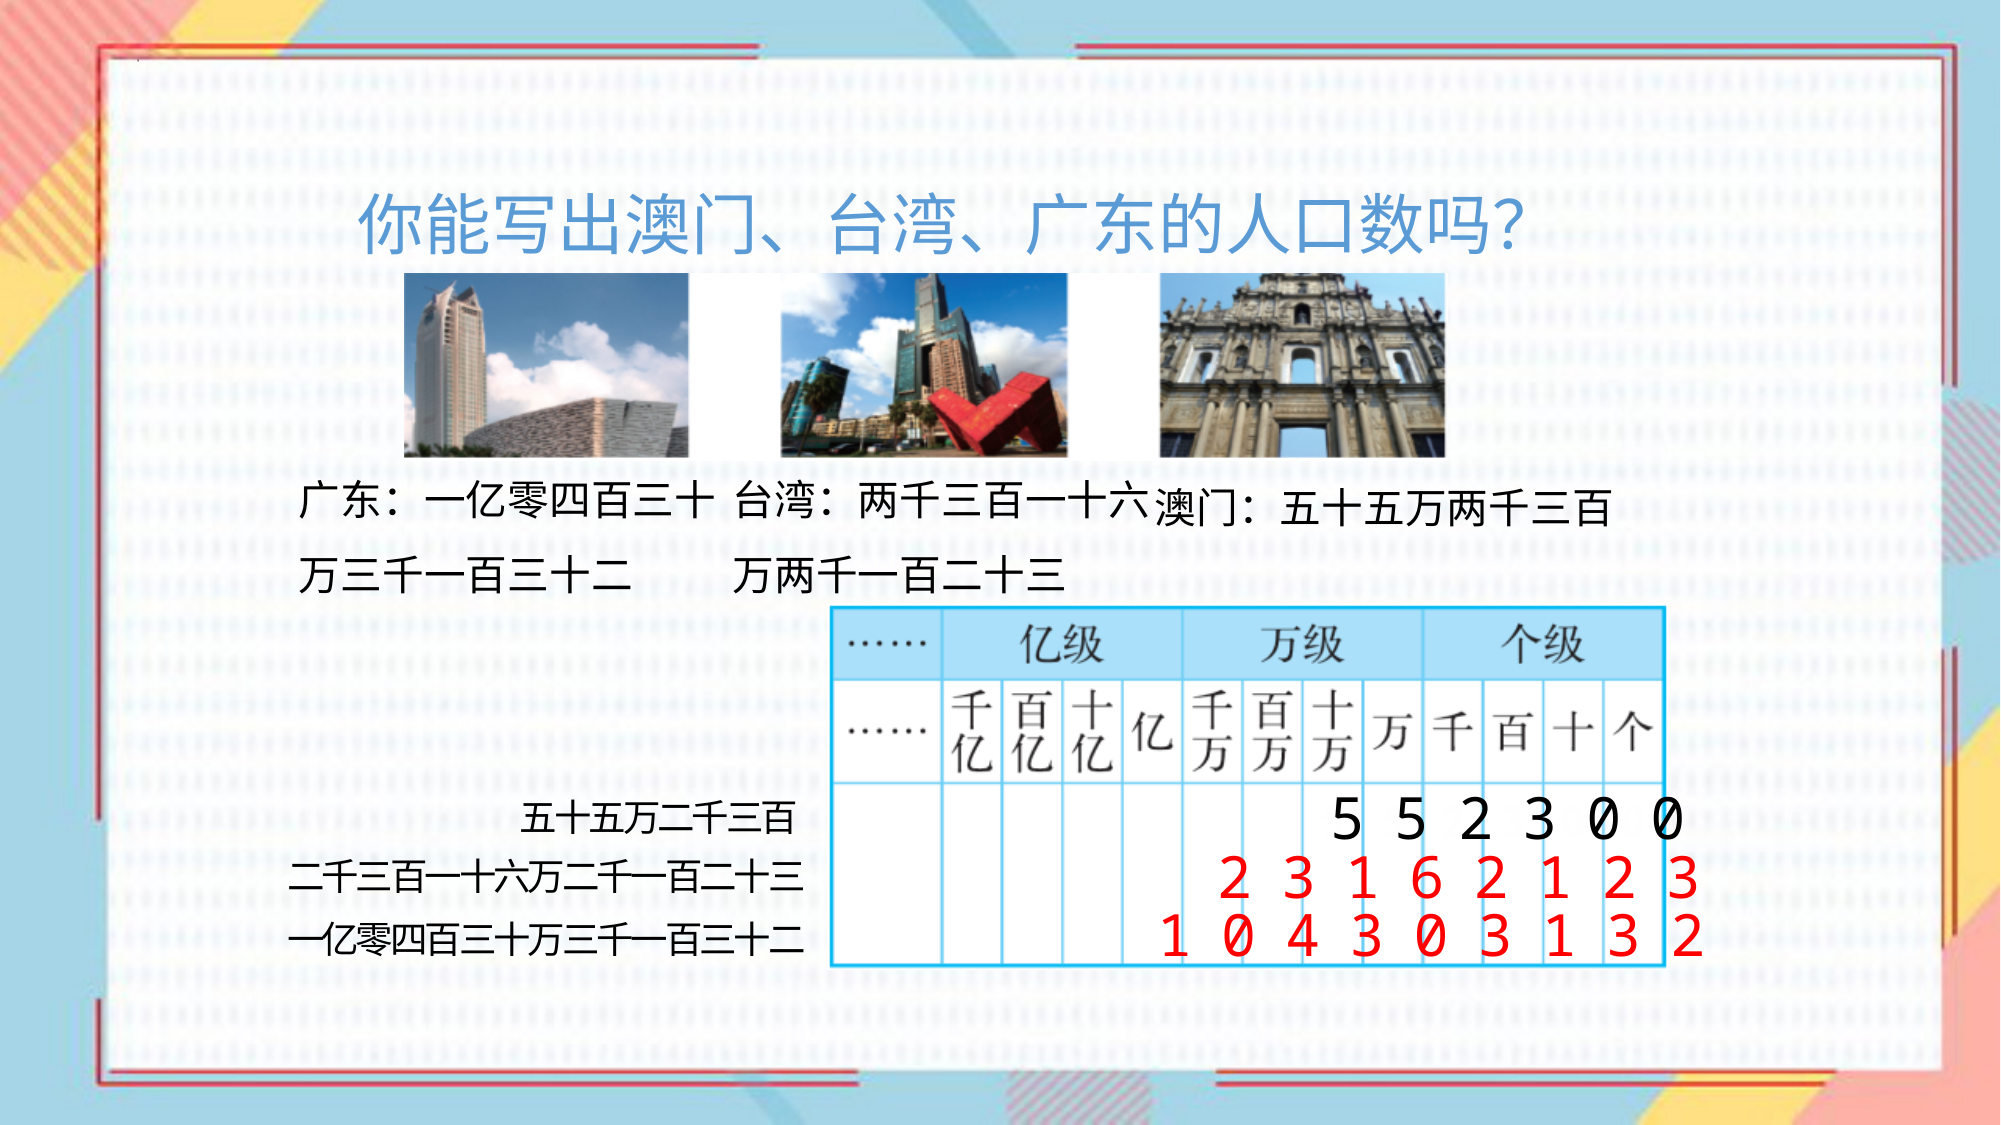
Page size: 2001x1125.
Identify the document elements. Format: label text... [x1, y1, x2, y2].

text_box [240, 273, 1659, 608]
text_box 二千三百一十六万二千一百二十三 [272, 845, 827, 906]
text_box 你能写出澳门、台湾、广东的人口数吗？ [298, 135, 1694, 271]
text_box 一亿零四百三十万三千一百三十二 [272, 909, 827, 969]
text_box 五十五万二千三百 [210, 786, 813, 847]
text_box 552300 [1668, 773, 1729, 832]
text_box 104303132 [1142, 890, 1764, 976]
picture [0, 0, 2001, 1125]
text_box 23162123 [1668, 832, 1752, 890]
